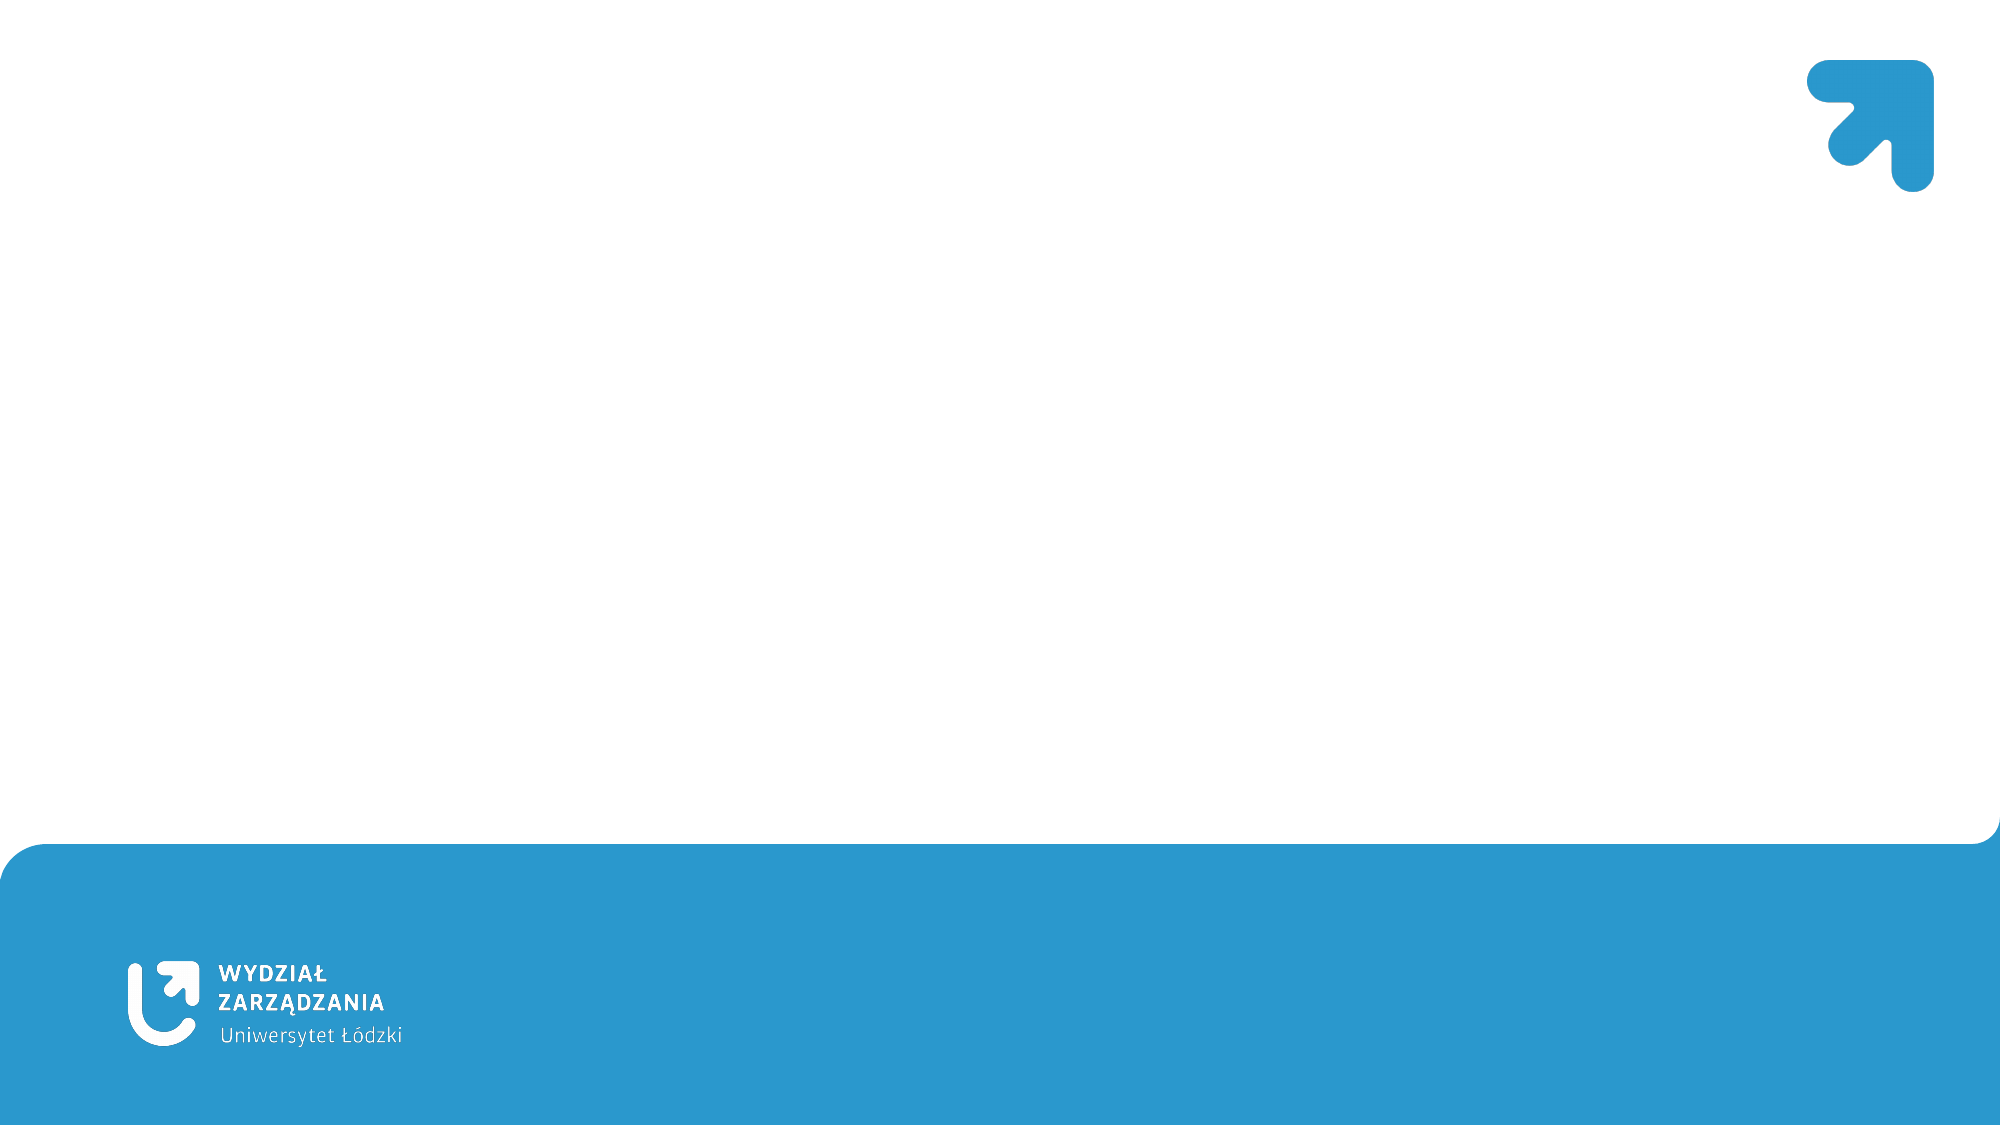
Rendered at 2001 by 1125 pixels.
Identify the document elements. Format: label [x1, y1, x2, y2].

picture [1807, 60, 1934, 192]
picture [128, 961, 401, 1047]
